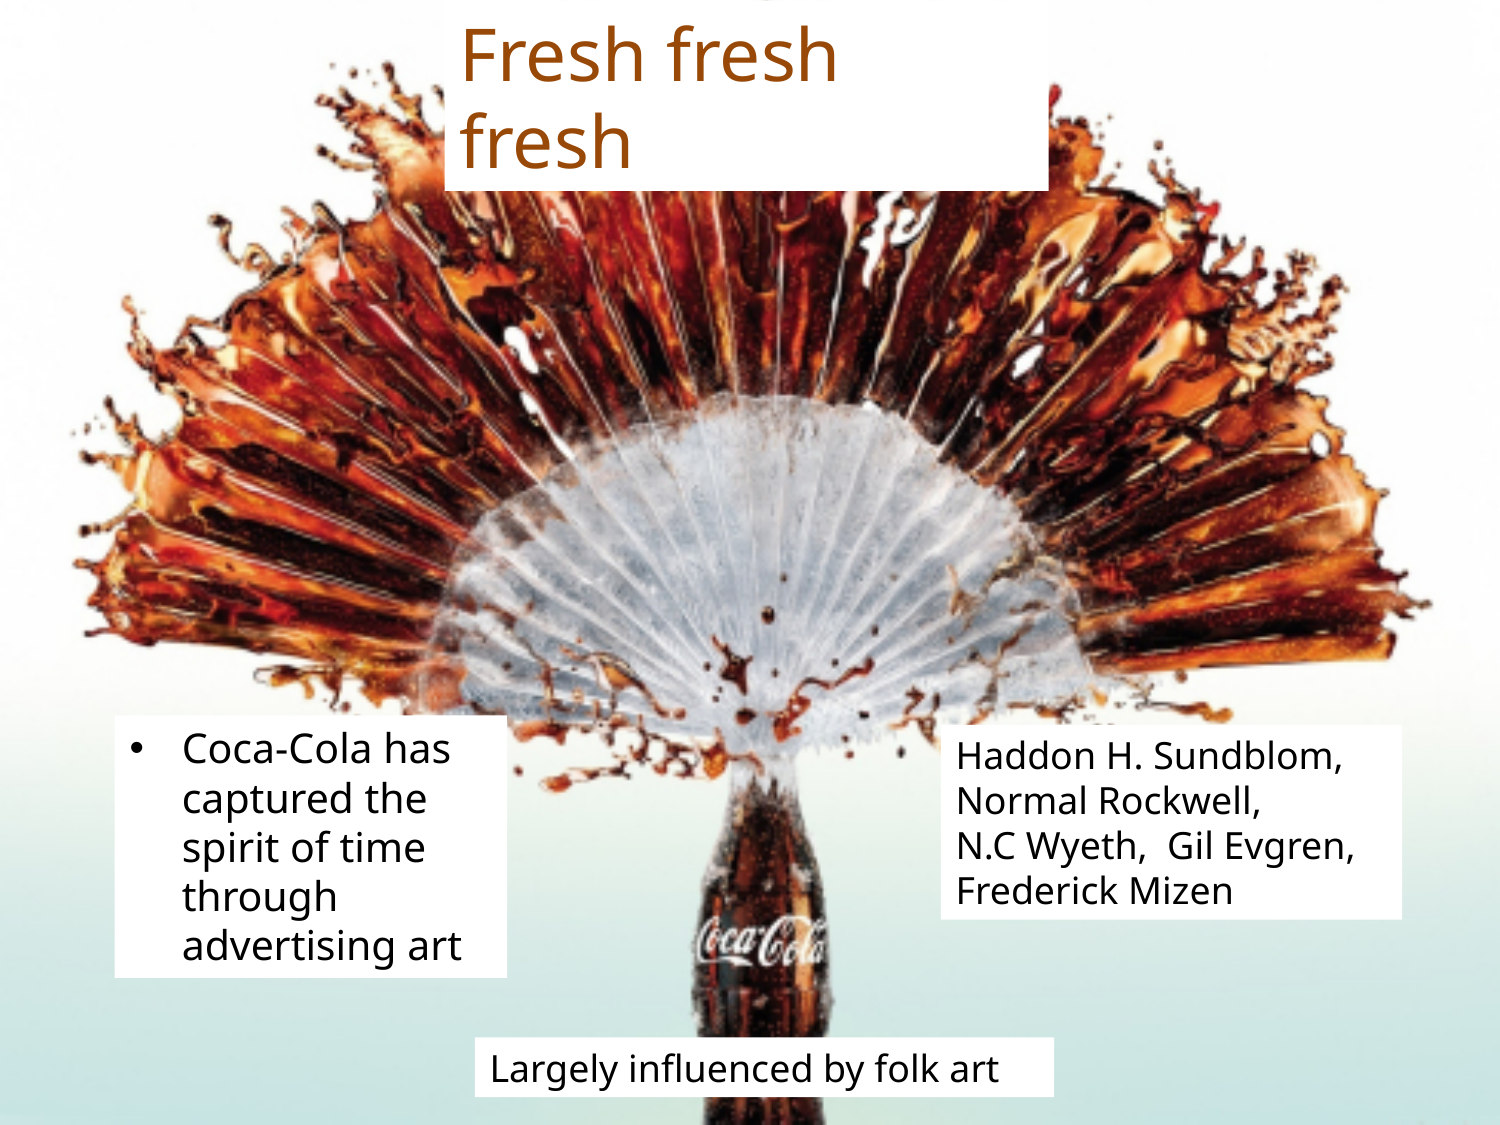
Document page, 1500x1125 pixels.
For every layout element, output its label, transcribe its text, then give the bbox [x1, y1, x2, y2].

text_box Fresh fresh fresh [444, 1, 1049, 191]
list Coca-Cola has captured the spirit of time through advertising art [114, 715, 508, 978]
text_box Haddon H. Sundblom, Normal Rockwell, N.C Wyeth, Gil Evgren, Frederick Mizen [940, 724, 1403, 920]
picture [0, 0, 1500, 1125]
text_box Largely influenced by folk art [474, 1037, 1055, 1098]
